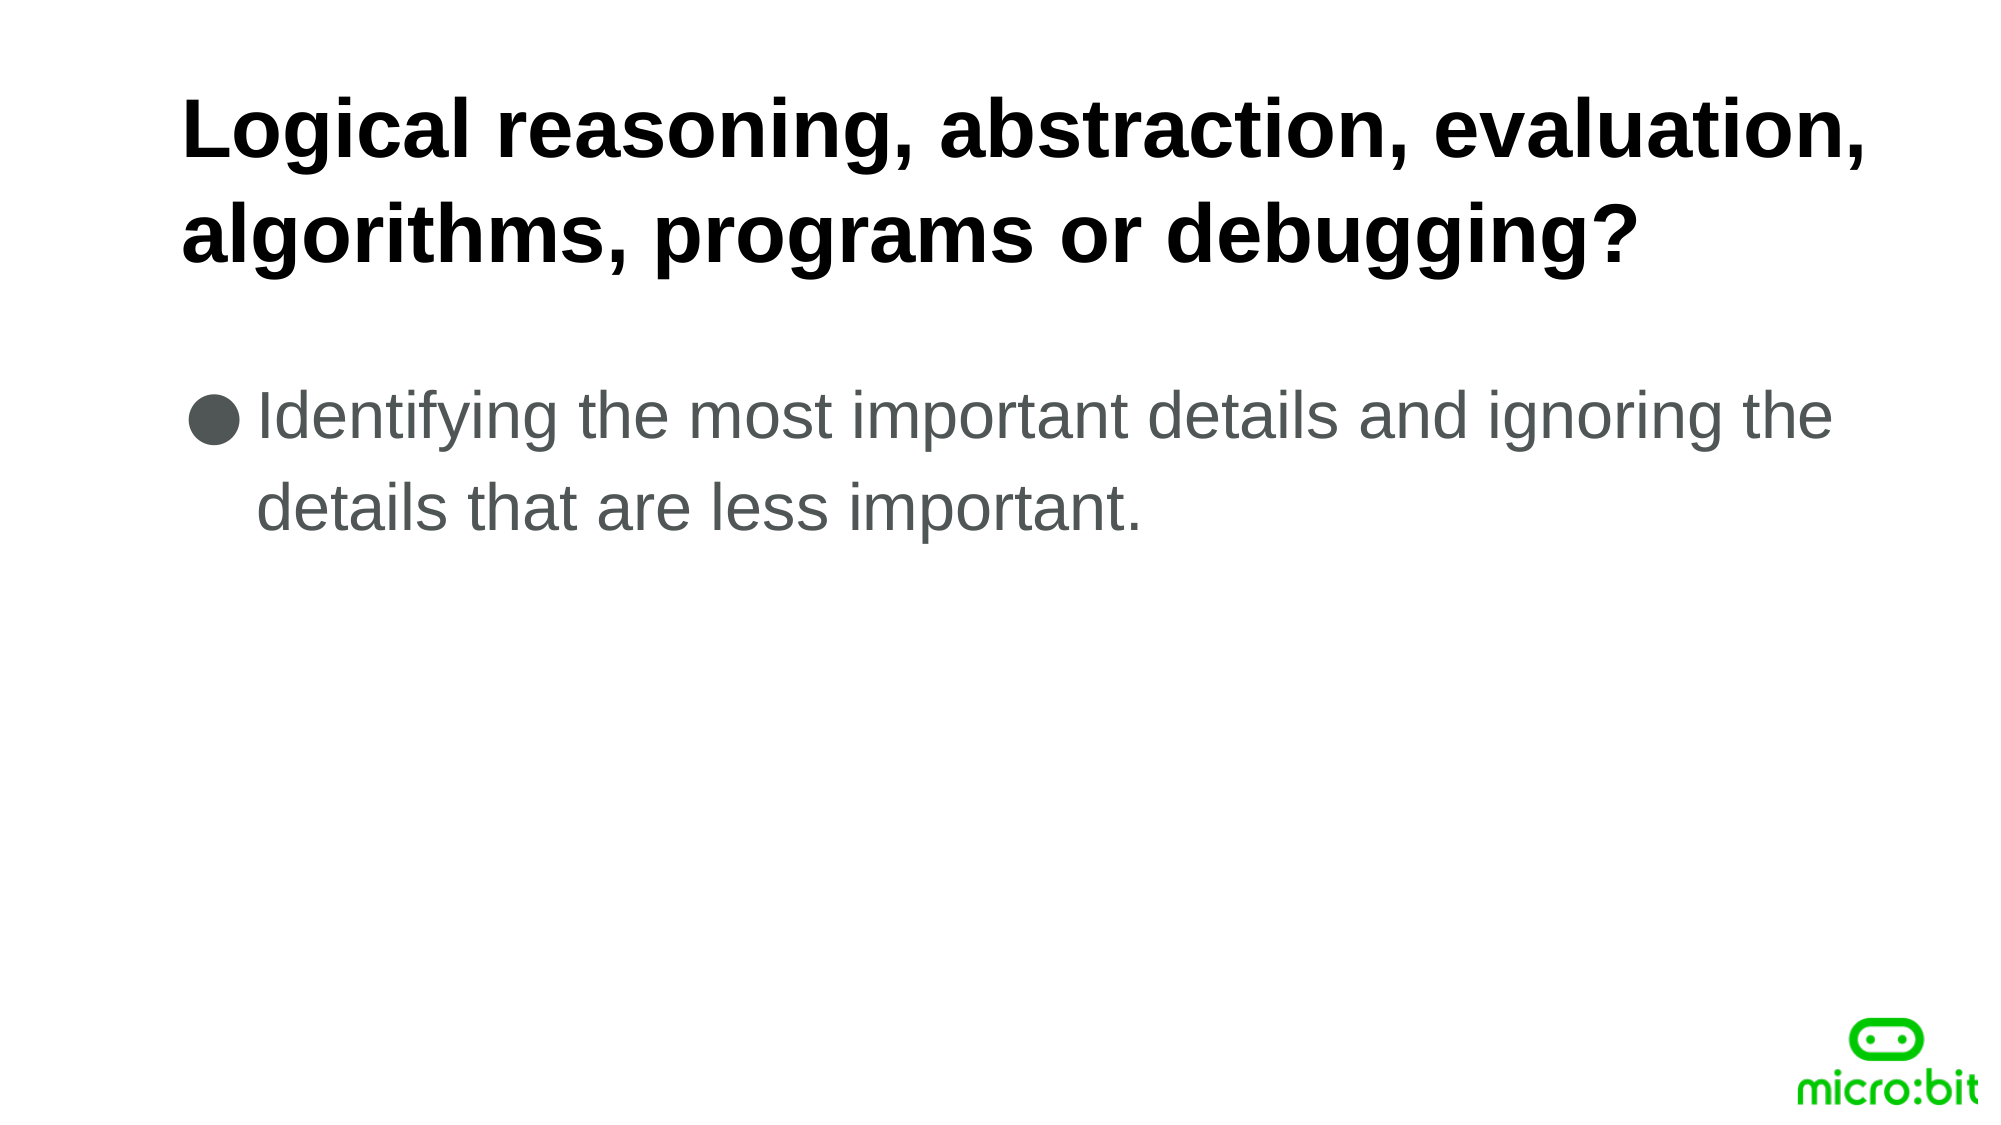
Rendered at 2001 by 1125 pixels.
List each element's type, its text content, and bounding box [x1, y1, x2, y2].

text_box Logical reasoning, abstraction, evaluation, algorithms, programs or debugging? Identifying the most important details and ignoring the details that are less important. [166, 60, 1918, 884]
picture [1797, 1017, 1978, 1106]
